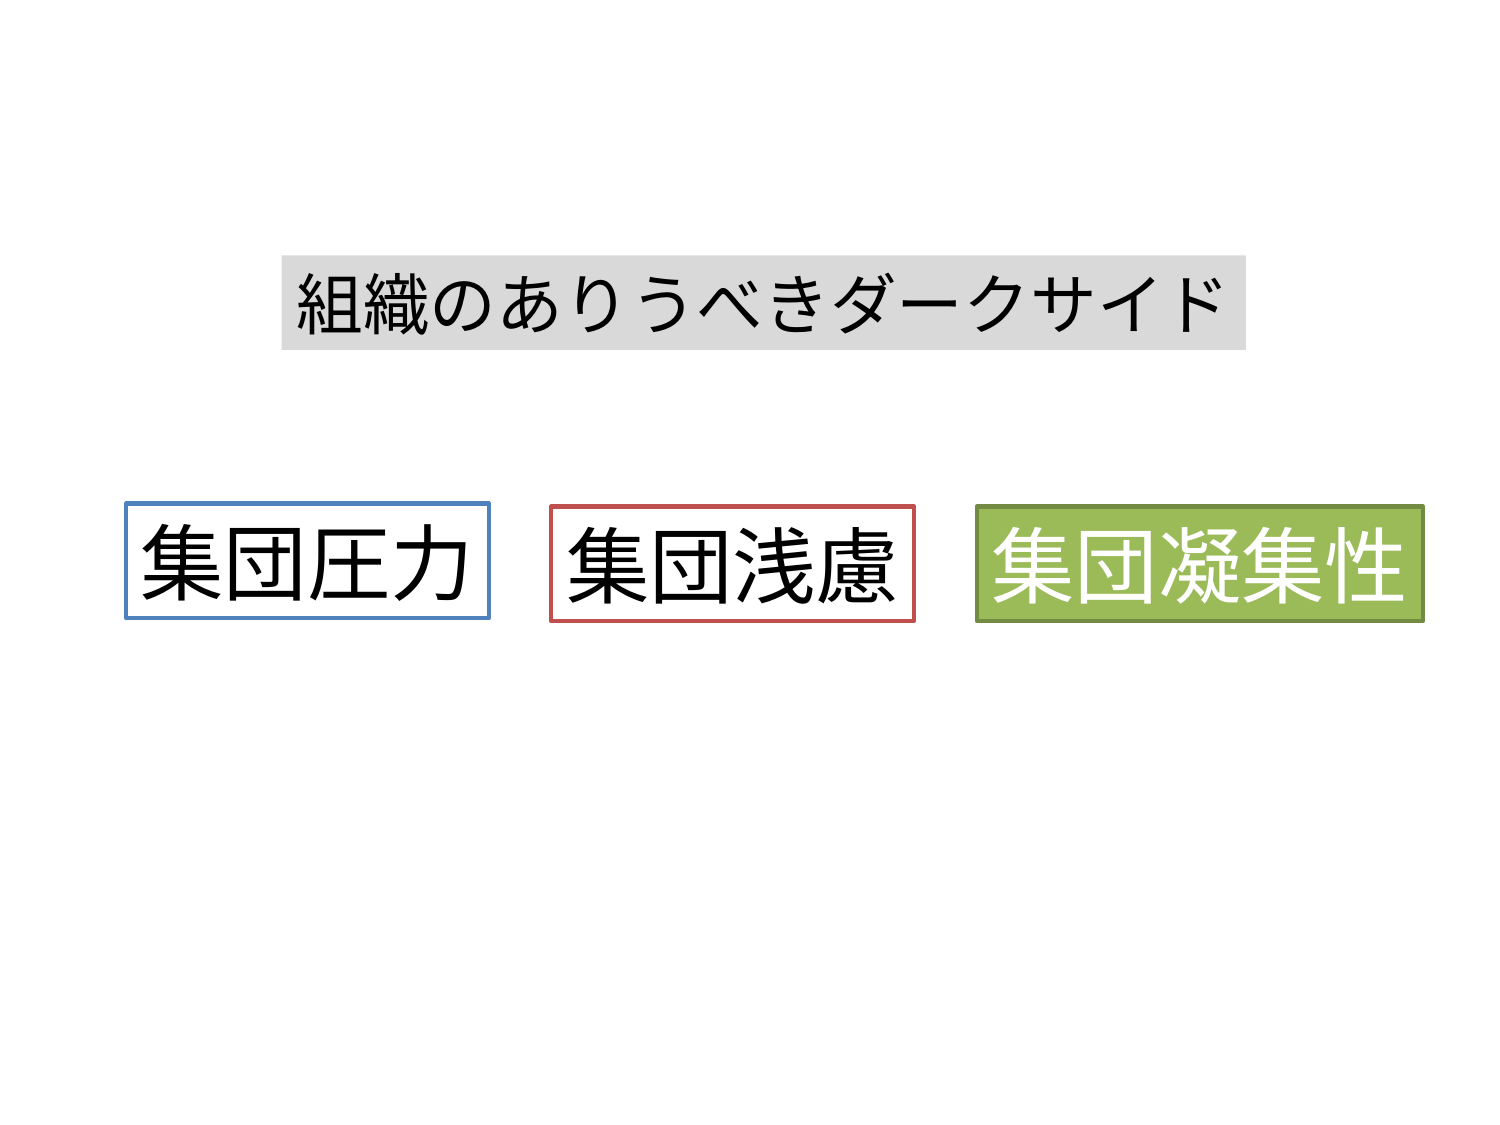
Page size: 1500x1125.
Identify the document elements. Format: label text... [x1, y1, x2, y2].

text_box 集団浅慮 [549, 504, 916, 623]
text_box 集団圧力 [124, 501, 491, 620]
text_box 組織のありうべきダークサイド [281, 255, 1246, 350]
text_box 集団凝集性 [975, 504, 1425, 623]
